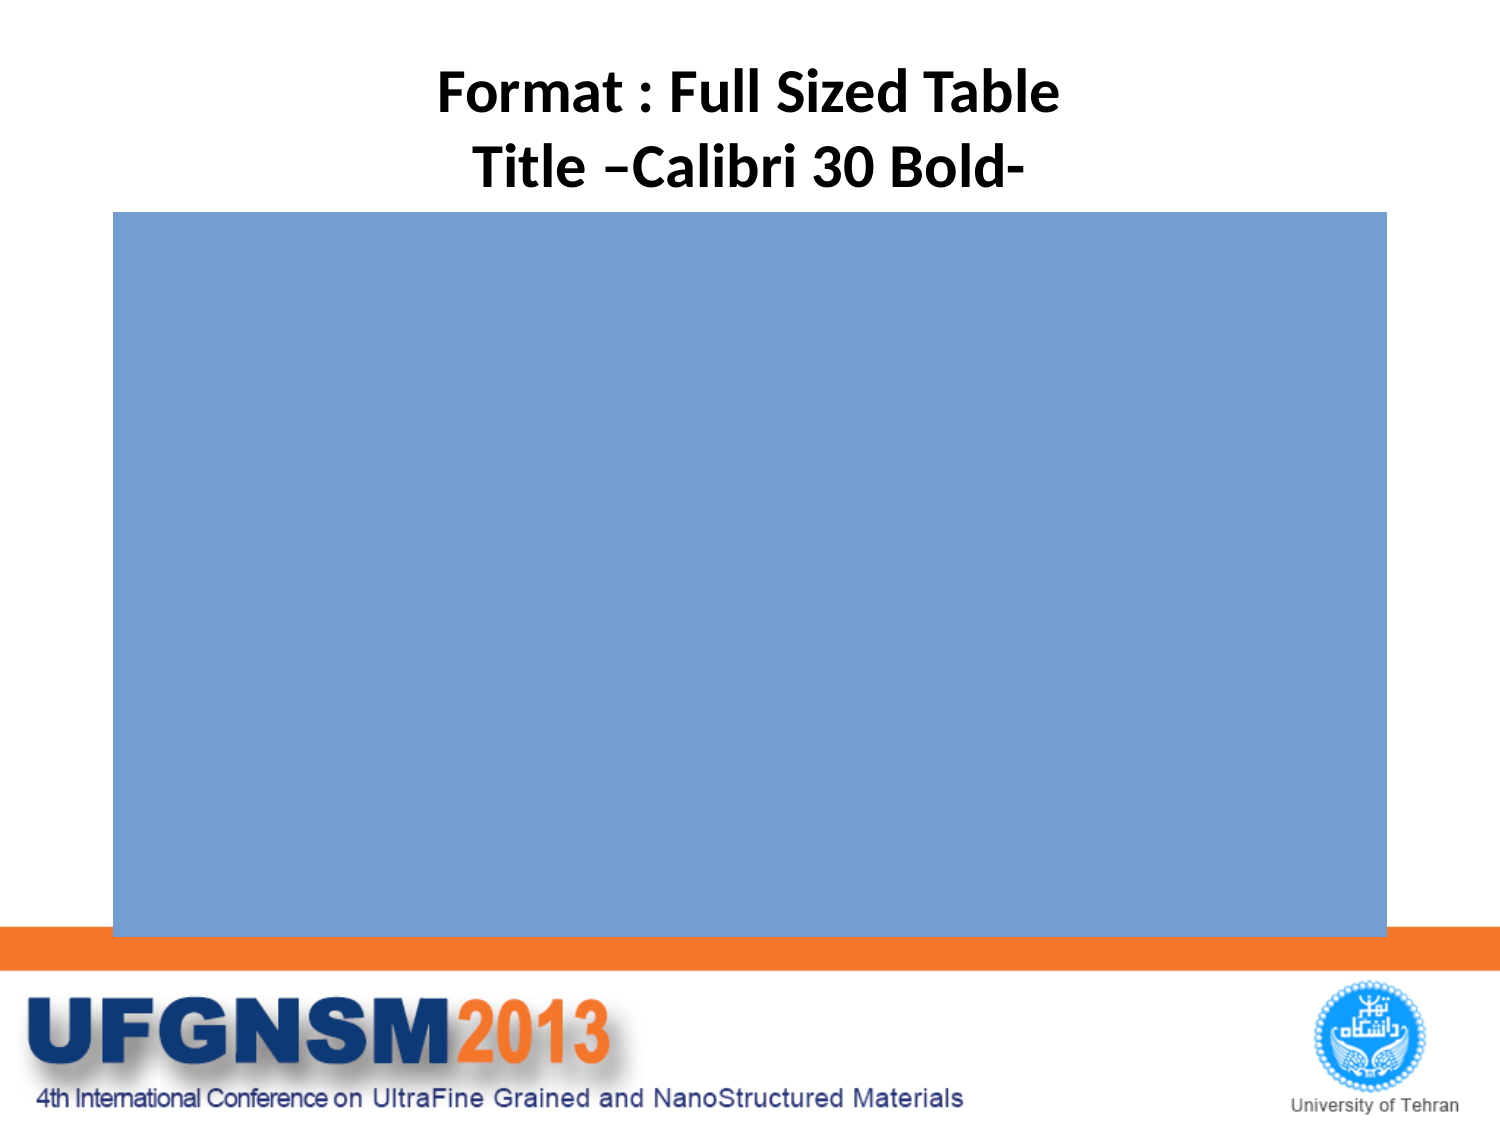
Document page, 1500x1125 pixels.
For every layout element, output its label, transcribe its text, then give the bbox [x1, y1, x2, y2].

title Format : Full Sized Table Title –Calibri 30 Bold- [112, 42, 1388, 209]
picture [0, 0, 1500, 1125]
